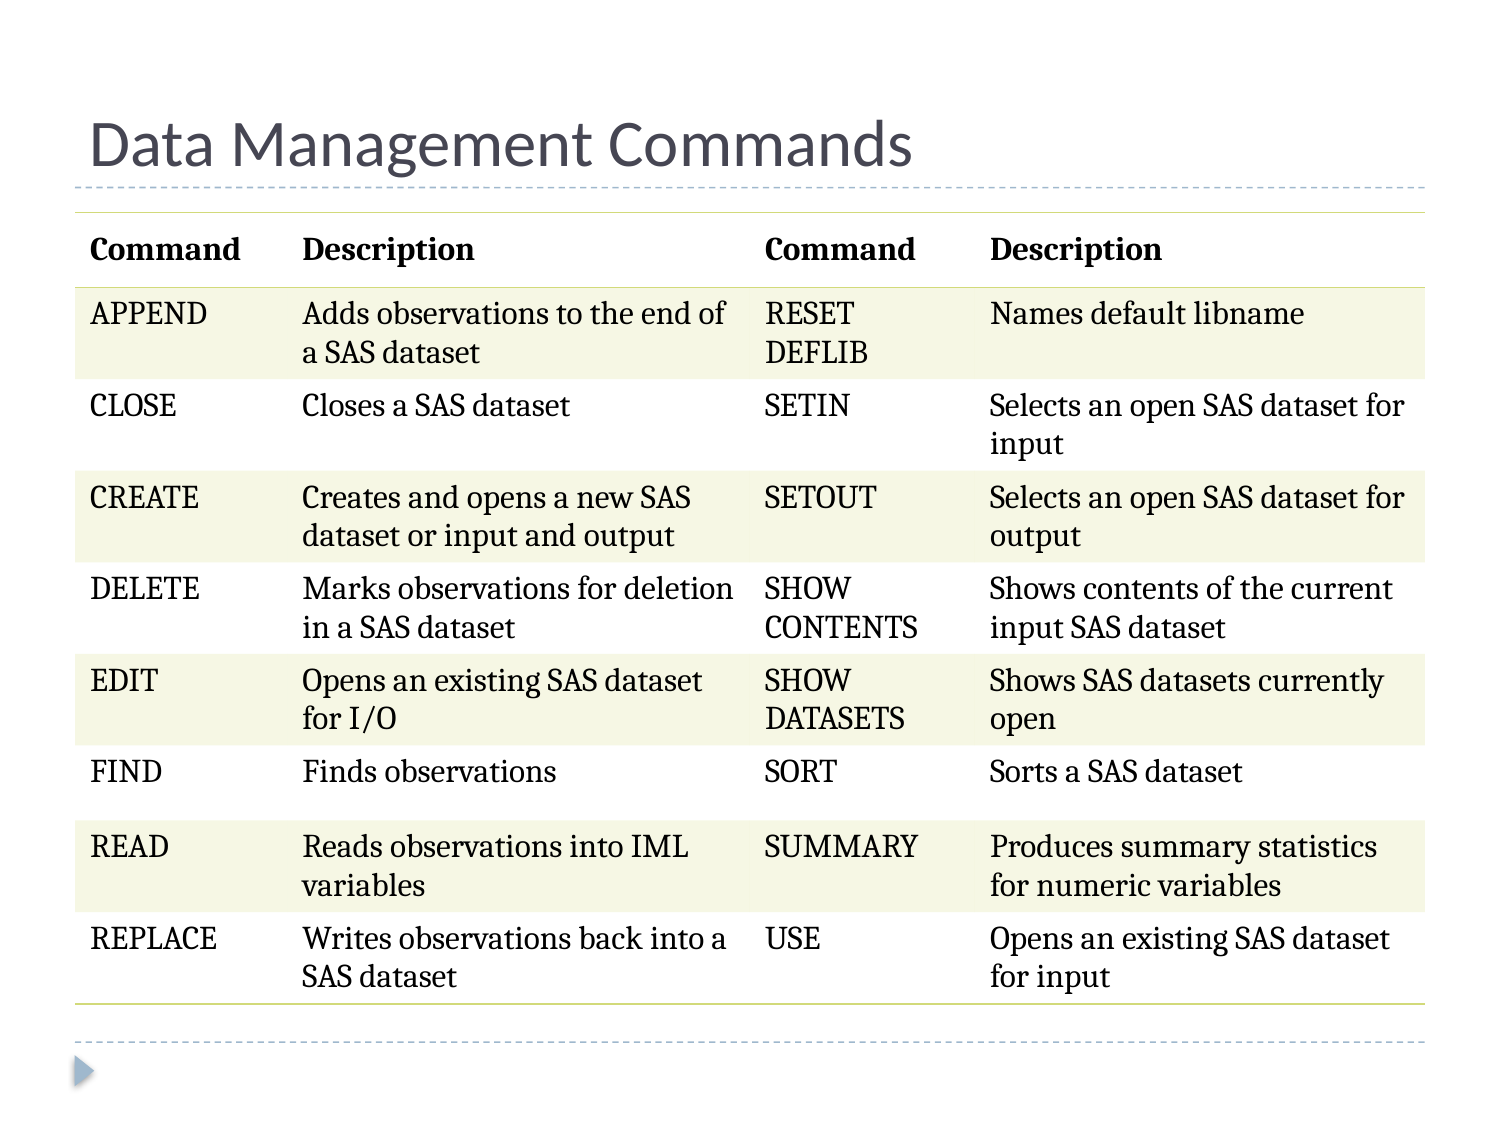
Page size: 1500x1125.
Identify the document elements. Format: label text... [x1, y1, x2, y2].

table_cell Finds observations [287, 745, 750, 820]
table_cell FIND [75, 745, 287, 820]
table_cell Names default libname [975, 288, 1425, 379]
table_cell Selects an open SAS dataset for input [975, 379, 1425, 471]
table_header Description [287, 213, 750, 287]
table_cell DELETE [75, 562, 287, 654]
table_cell Produces summary statistics for numeric variables [975, 820, 1425, 912]
table_header Description [975, 213, 1425, 287]
table_cell Reads observations into IML variables [287, 820, 750, 912]
table_cell SHOW CONTENTS [750, 562, 975, 654]
table_cell Sorts a SAS dataset [975, 745, 1425, 820]
table_header Command [75, 213, 287, 287]
table_cell SETIN [750, 379, 975, 471]
table_cell Marks observations for deletion in a SAS dataset [287, 562, 750, 654]
table_cell Shows SAS datasets currently open [975, 654, 1425, 745]
table_cell SUMMARY [750, 820, 975, 912]
table_cell Opens an existing SAS dataset for input [975, 912, 1425, 1003]
table_cell APPEND [75, 288, 287, 379]
table_cell Writes observations back into a SAS dataset [287, 912, 750, 1003]
title Data Management Commands [75, 24, 1425, 188]
table_cell CREATE [75, 471, 287, 562]
table_cell Closes a SAS dataset [287, 379, 750, 471]
table_cell READ [75, 820, 287, 912]
table_cell Selects an open SAS dataset for output [975, 471, 1425, 562]
table_cell EDIT [75, 654, 287, 745]
table_cell Opens an existing SAS dataset for I/O [287, 654, 750, 745]
table_header Command [750, 213, 975, 287]
table_cell RESET DEFLIB [750, 288, 975, 379]
table_cell SHOW DATASETS [750, 654, 975, 745]
table_cell SETOUT [750, 471, 975, 562]
table_cell REPLACE [75, 912, 287, 1003]
table_cell SORT [750, 745, 975, 820]
table_cell CLOSE [75, 379, 287, 471]
table_cell Creates and opens a new SAS dataset or input and output [287, 471, 750, 562]
table_cell Shows contents of the current input SAS dataset [975, 562, 1425, 654]
table_cell USE [750, 912, 975, 1003]
table_cell Adds observations to the end of a SAS dataset [287, 288, 750, 379]
